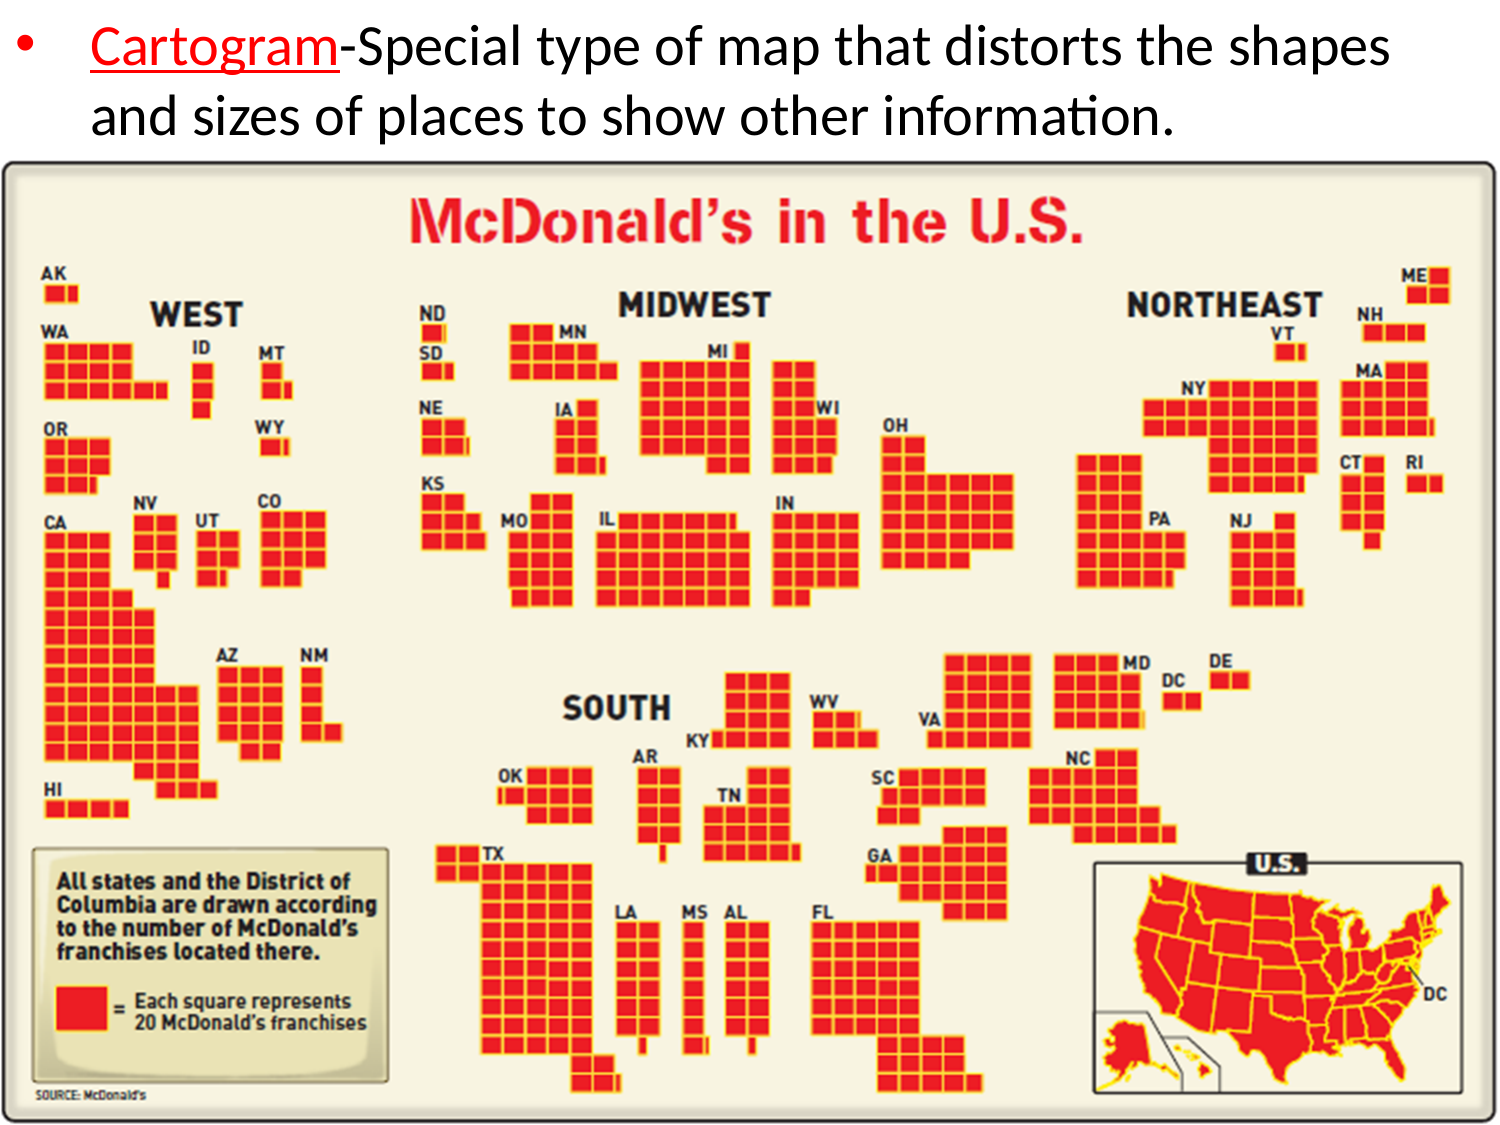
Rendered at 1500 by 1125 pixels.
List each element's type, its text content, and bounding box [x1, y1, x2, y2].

text_box Cartogram-Special type of map that distorts the shapes and sizes of places to show other information. [0, 0, 1500, 151]
picture [0, 151, 1500, 1125]
